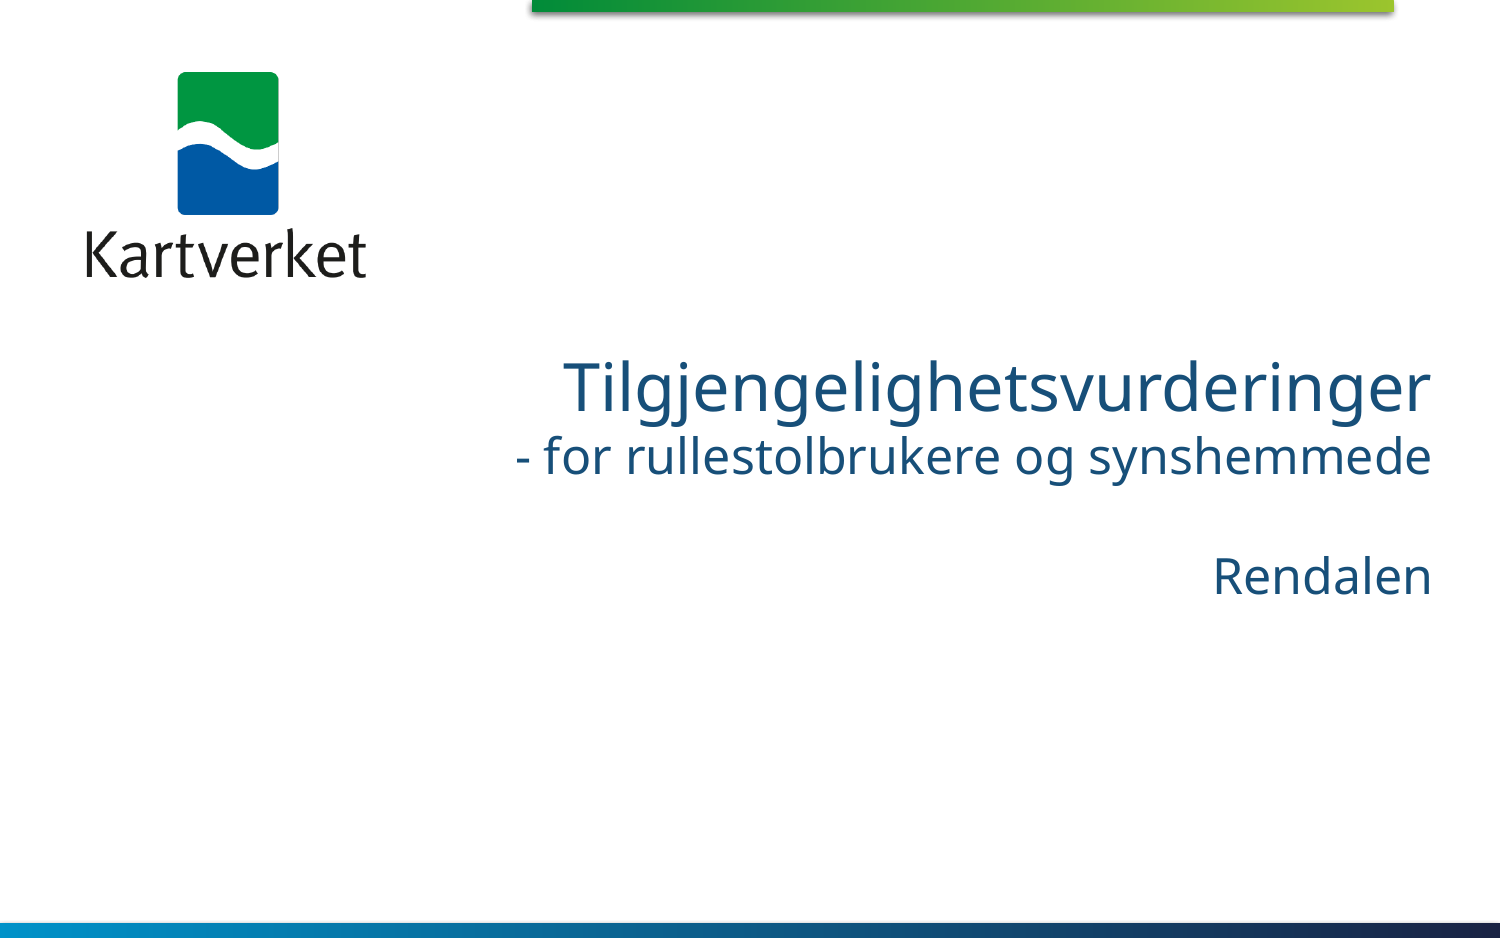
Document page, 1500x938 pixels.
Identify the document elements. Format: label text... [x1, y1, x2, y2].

text_box Tilgjengelighetsvurderinger - for rullestolbrukere og synshemmede Rendalen [66, 337, 1449, 613]
